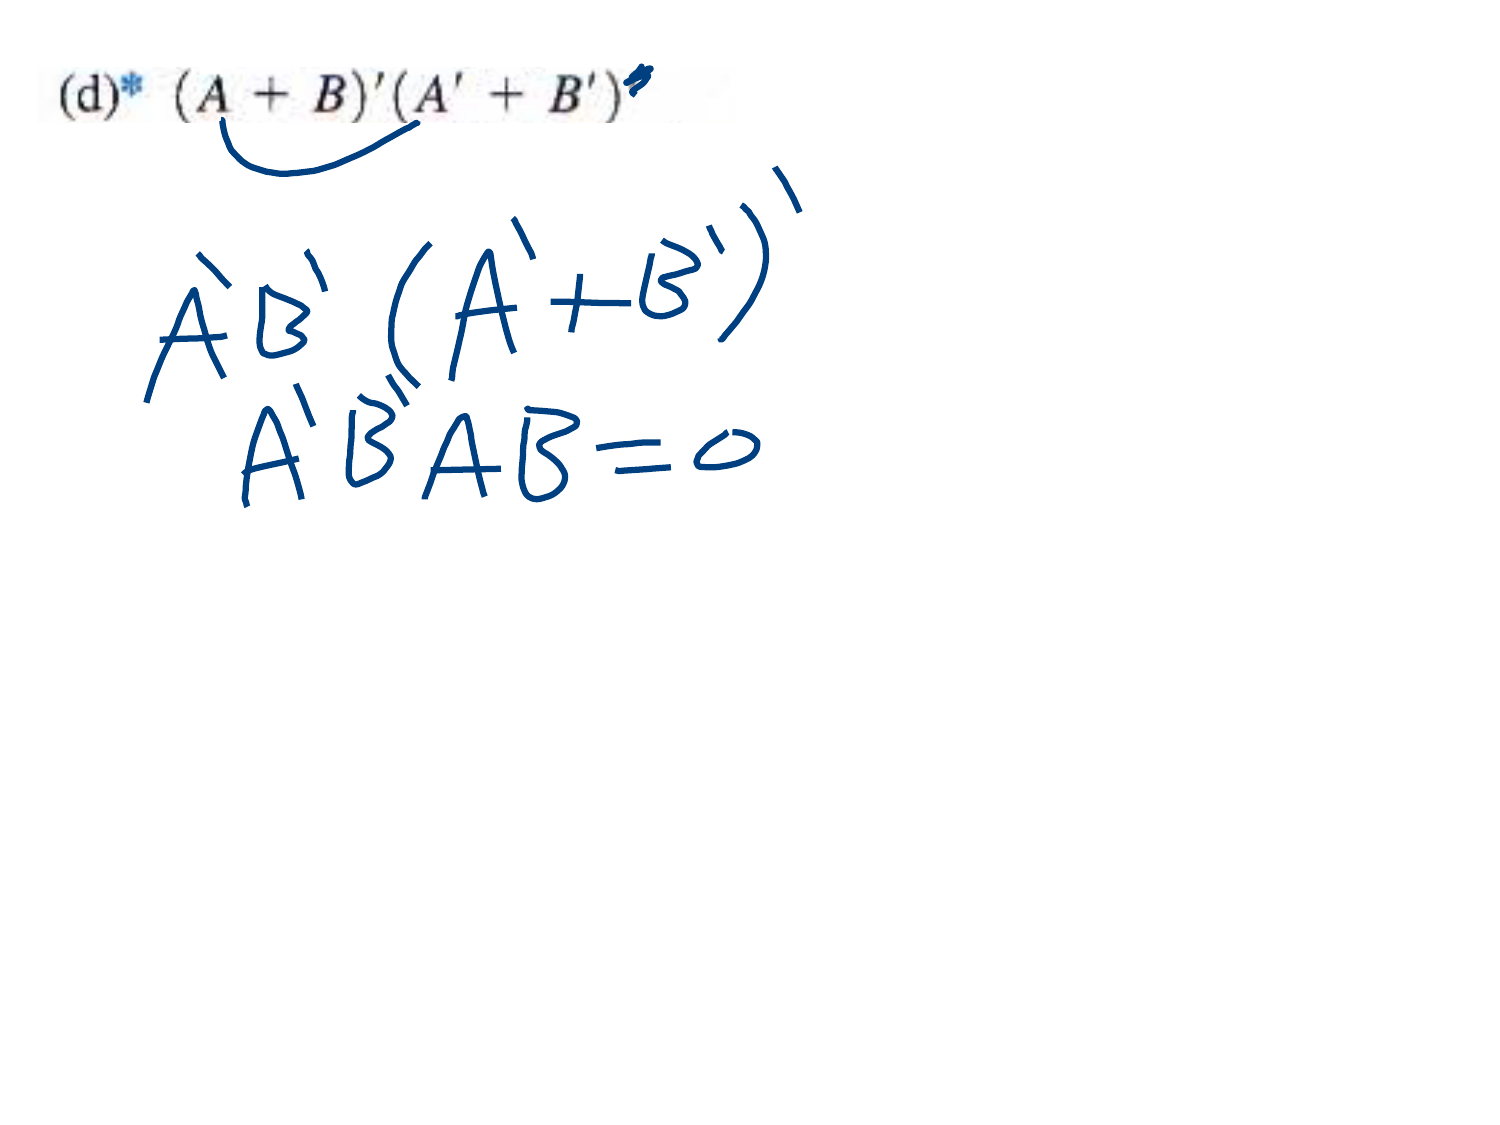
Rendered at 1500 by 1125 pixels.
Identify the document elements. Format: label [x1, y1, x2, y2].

text_box [450, 310, 515, 382]
text_box [615, 466, 671, 472]
text_box [424, 471, 486, 500]
text_box [774, 166, 801, 213]
text_box [145, 339, 225, 403]
text_box [247, 408, 291, 470]
text_box [387, 374, 408, 407]
text_box [520, 407, 578, 500]
text_box [708, 225, 724, 253]
text_box [575, 273, 581, 301]
text_box [512, 217, 534, 260]
text_box [170, 289, 207, 338]
text_box [641, 239, 699, 317]
text_box [347, 394, 394, 486]
text_box [223, 131, 404, 175]
text_box [305, 249, 326, 292]
text_box [570, 303, 578, 333]
text_box [455, 306, 518, 318]
text_box [390, 242, 432, 388]
text_box [242, 457, 299, 476]
picture [37, 66, 737, 123]
text_box [719, 204, 767, 341]
text_box [464, 250, 502, 313]
text_box [258, 285, 308, 357]
text_box [159, 334, 228, 341]
text_box [434, 415, 479, 469]
text_box [295, 383, 315, 427]
text_box [197, 252, 231, 288]
text_box [695, 431, 759, 468]
text_box [596, 441, 661, 449]
text_box [244, 462, 303, 508]
